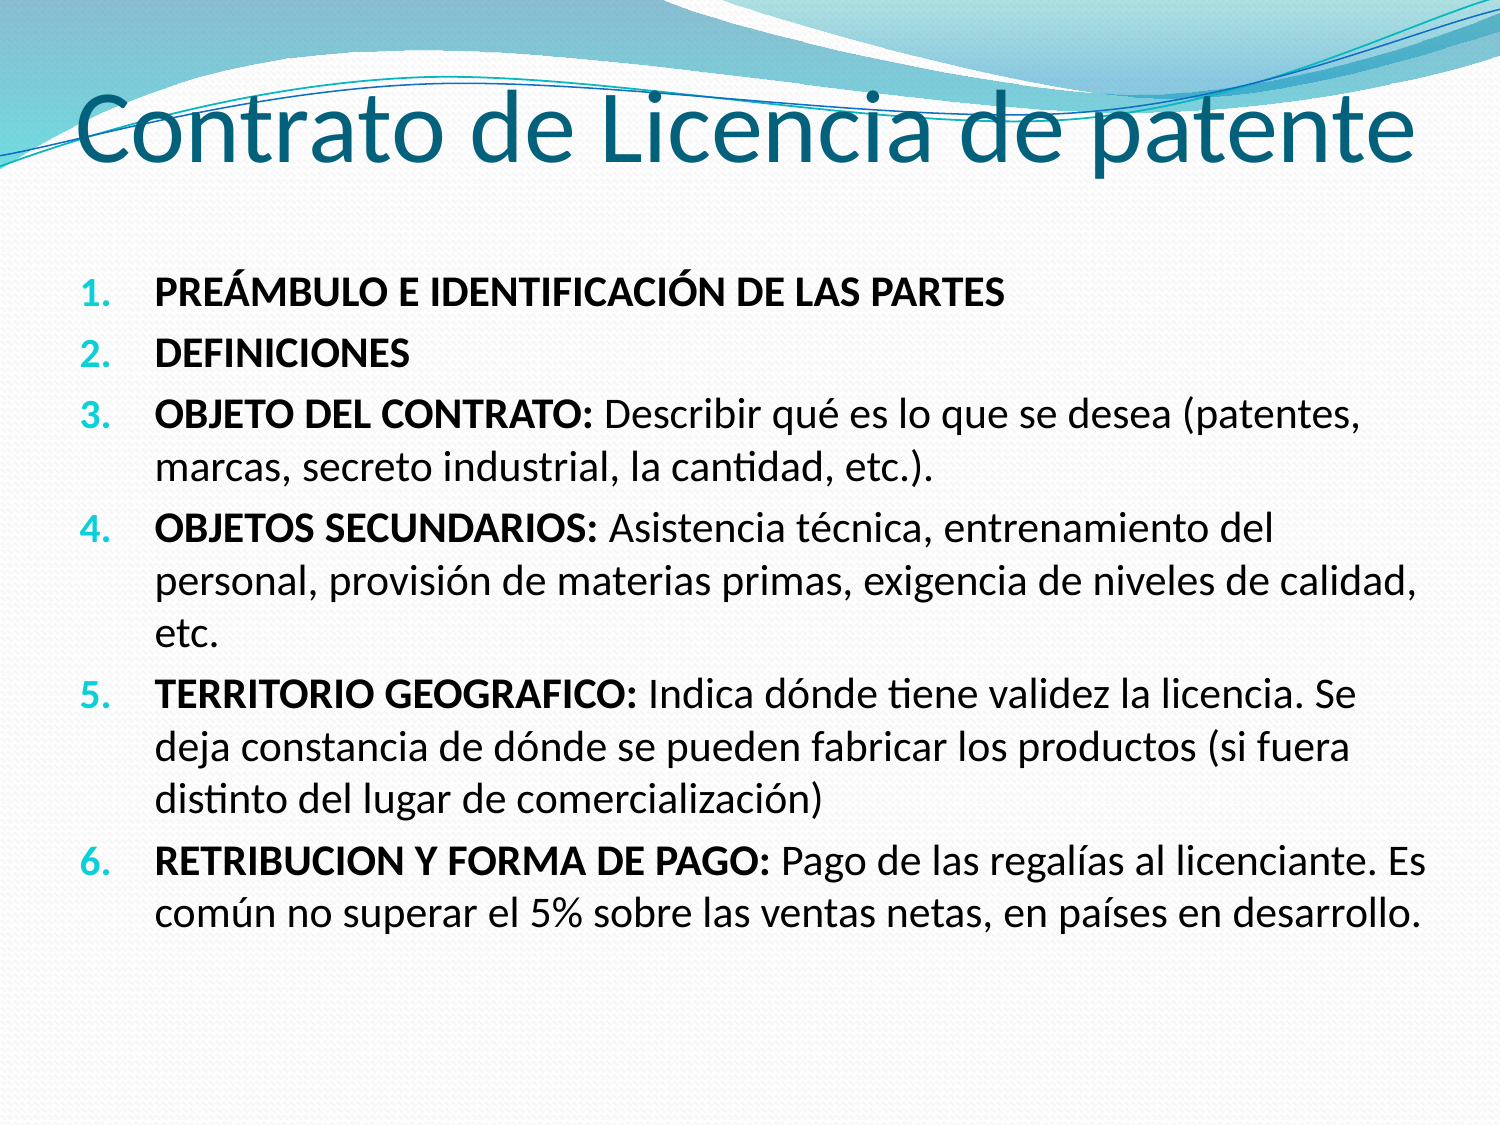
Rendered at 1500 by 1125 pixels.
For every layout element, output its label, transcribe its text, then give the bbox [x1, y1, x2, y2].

list PREÁMBULO E IDENTIFICACIÓN DE LAS PARTES DEFINICIONES OBJETO DEL CONTRATO: Describir qué es lo que se desea (patentes, marcas, secreto industrial, la cantidad, etc.). OBJETOS SECUNDARIOS: Asistencia técnica, entrenamiento del personal, provisión de materias primas, exigencia de niveles de calidad, etc. TERRITORIO GEOGRAFICO: Indica dónde tiene validez la licencia. Se deja constancia de dónde se pueden fabricar los productos (si fuera distinto del lugar de comercialización) RETRIBUCION Y FORMA DE PAGO: Pago de las regalías al licenciante. Es común no superar el 5% sobre las ventas netas, en países en desarrollo. [64, 255, 1449, 1024]
title Contrato de Licencia de patente [75, 0, 1425, 183]
